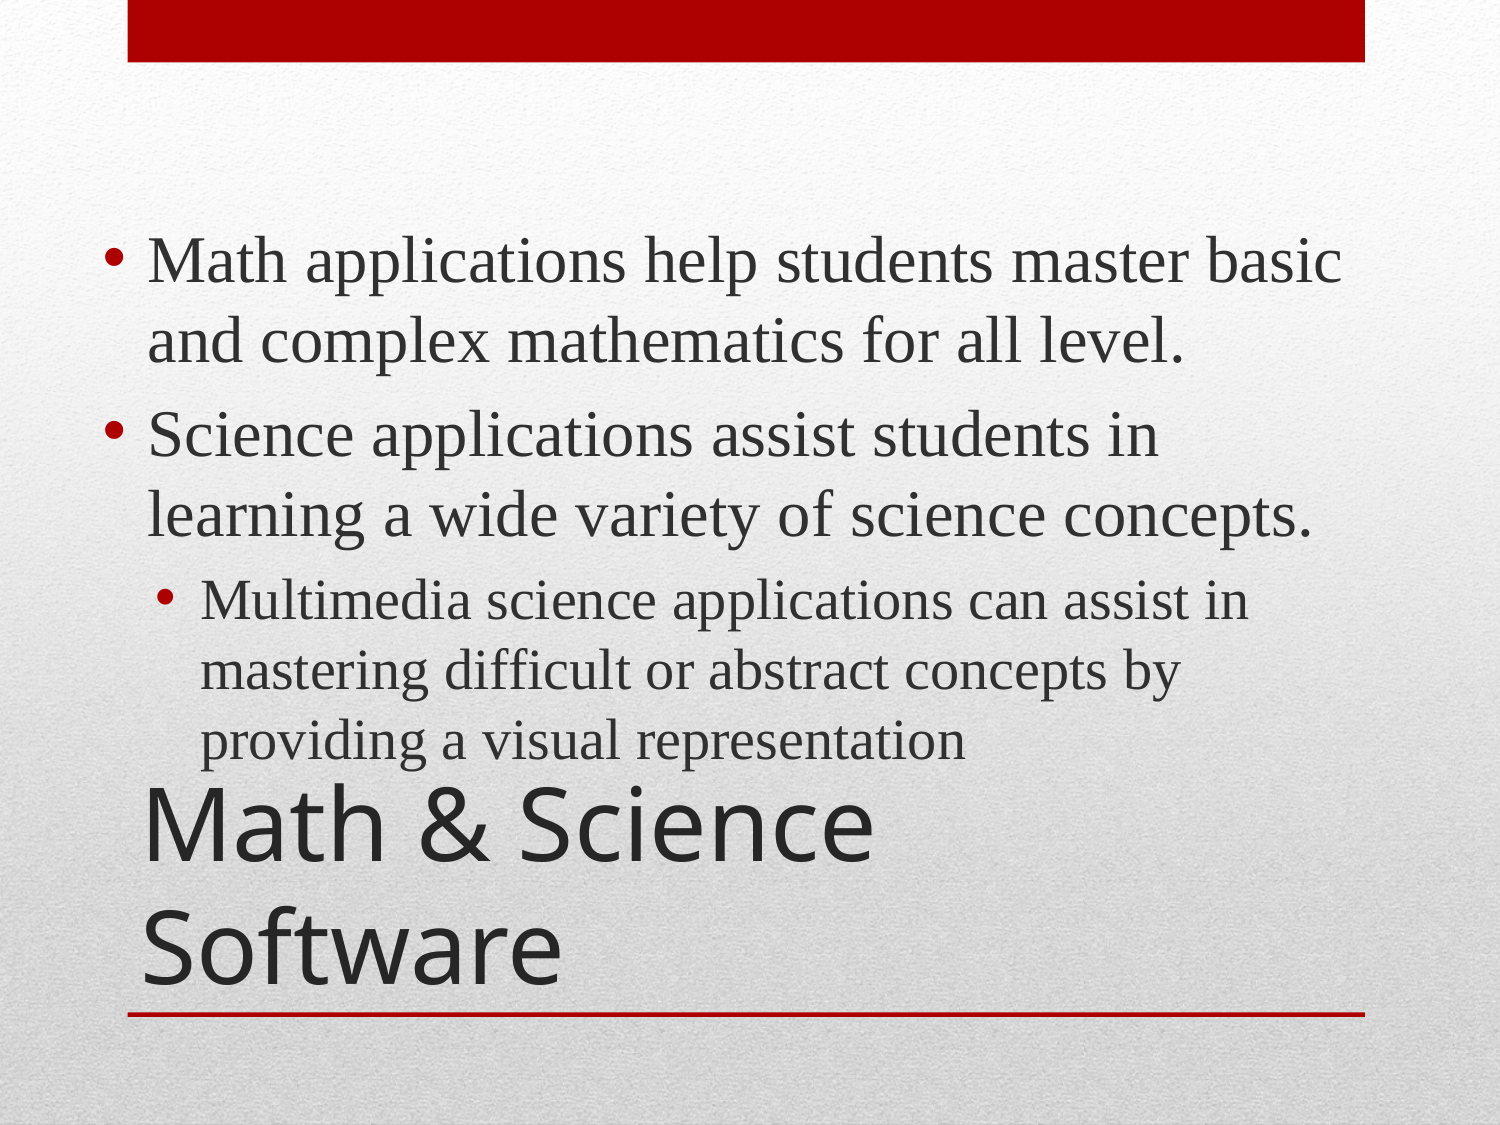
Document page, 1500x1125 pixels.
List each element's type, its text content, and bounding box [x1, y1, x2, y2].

list Math applications help students master basic and complex mathematics for all level. Science applications assist students in learning a wide variety of science concepts. Multimedia science applications can assist in mastering difficult or abstract concepts by providing a visual representation [87, 112, 1400, 875]
title Math & Science Software [125, 875, 1238, 1013]
